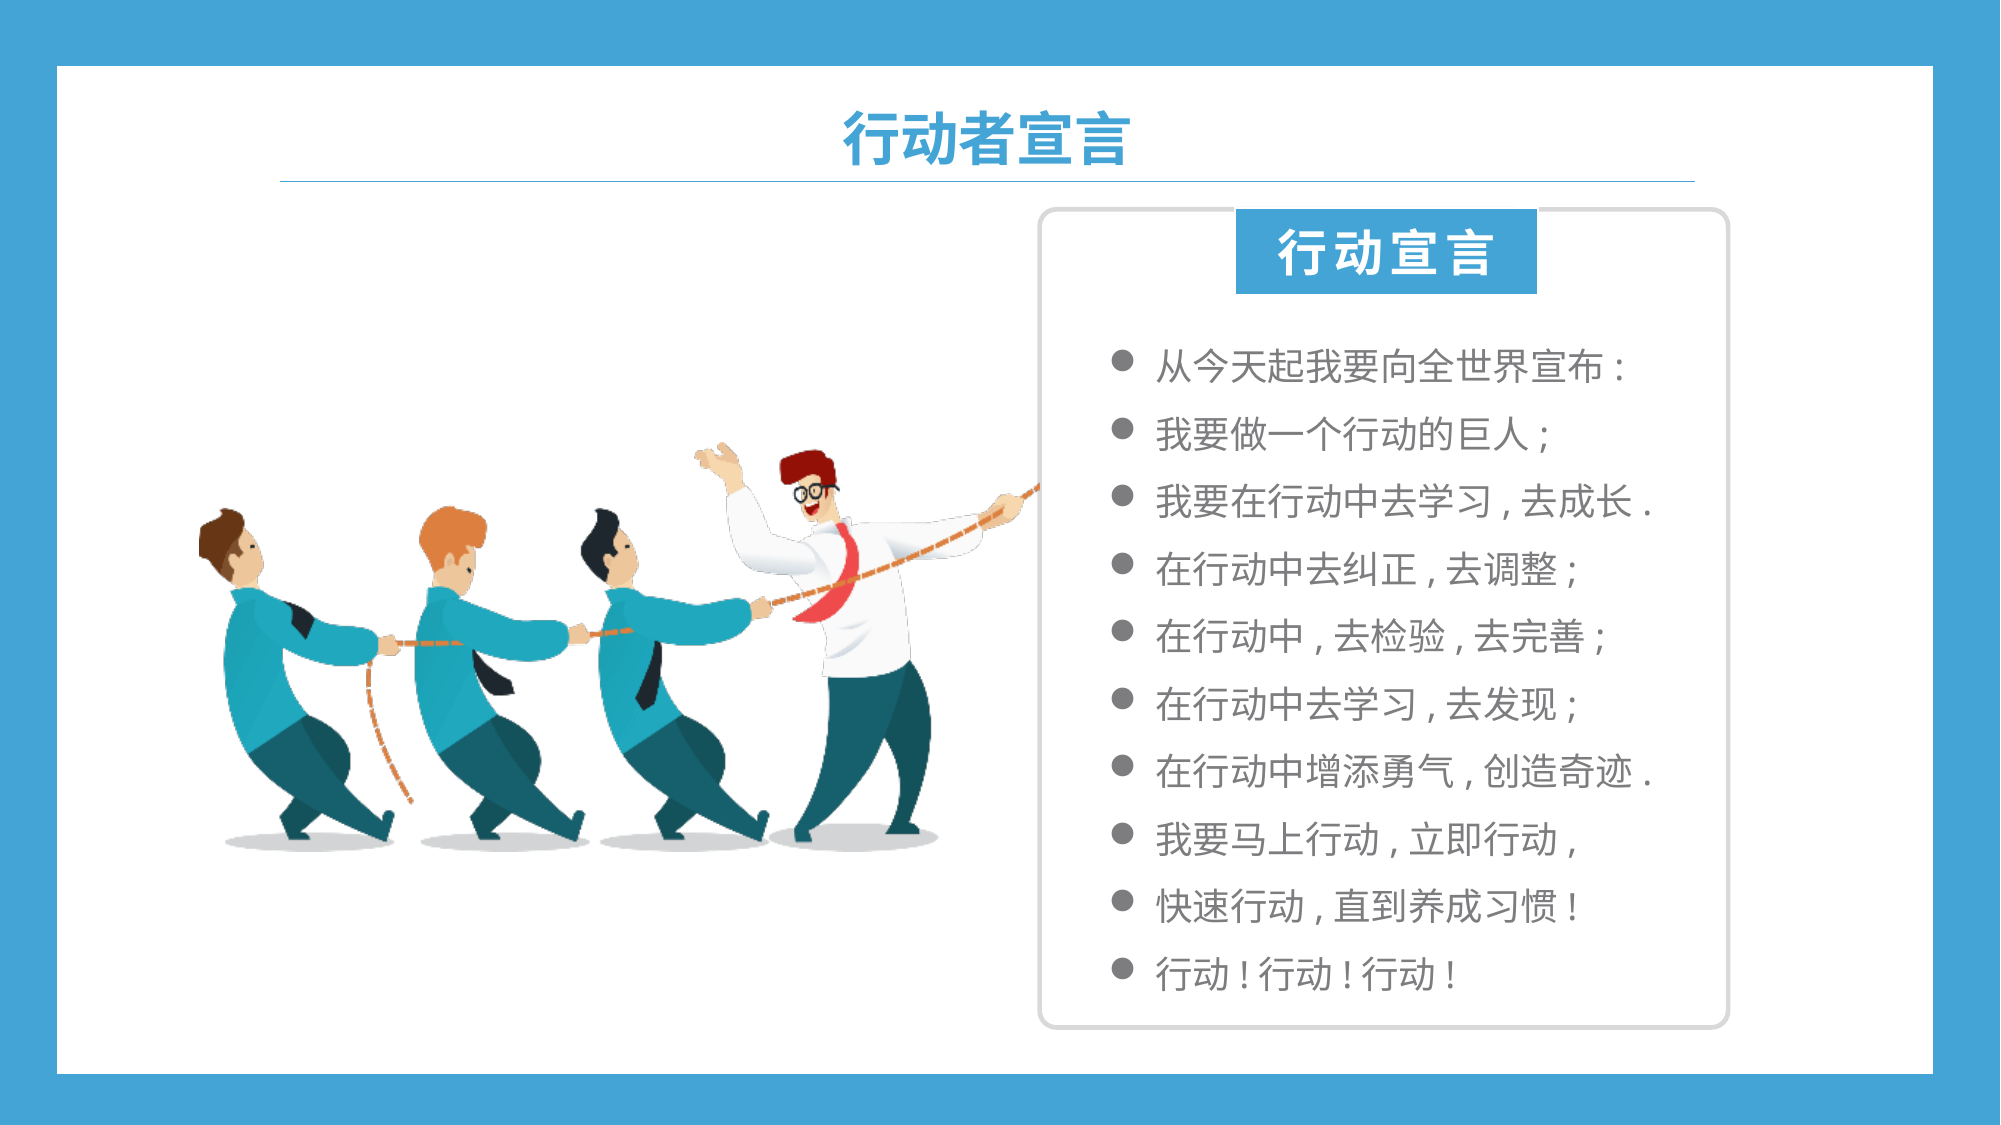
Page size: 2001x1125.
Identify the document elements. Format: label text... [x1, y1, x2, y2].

picture [199, 442, 1040, 852]
text_box 行动者宣言 [827, 95, 1345, 180]
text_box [1039, 180, 1776, 1028]
